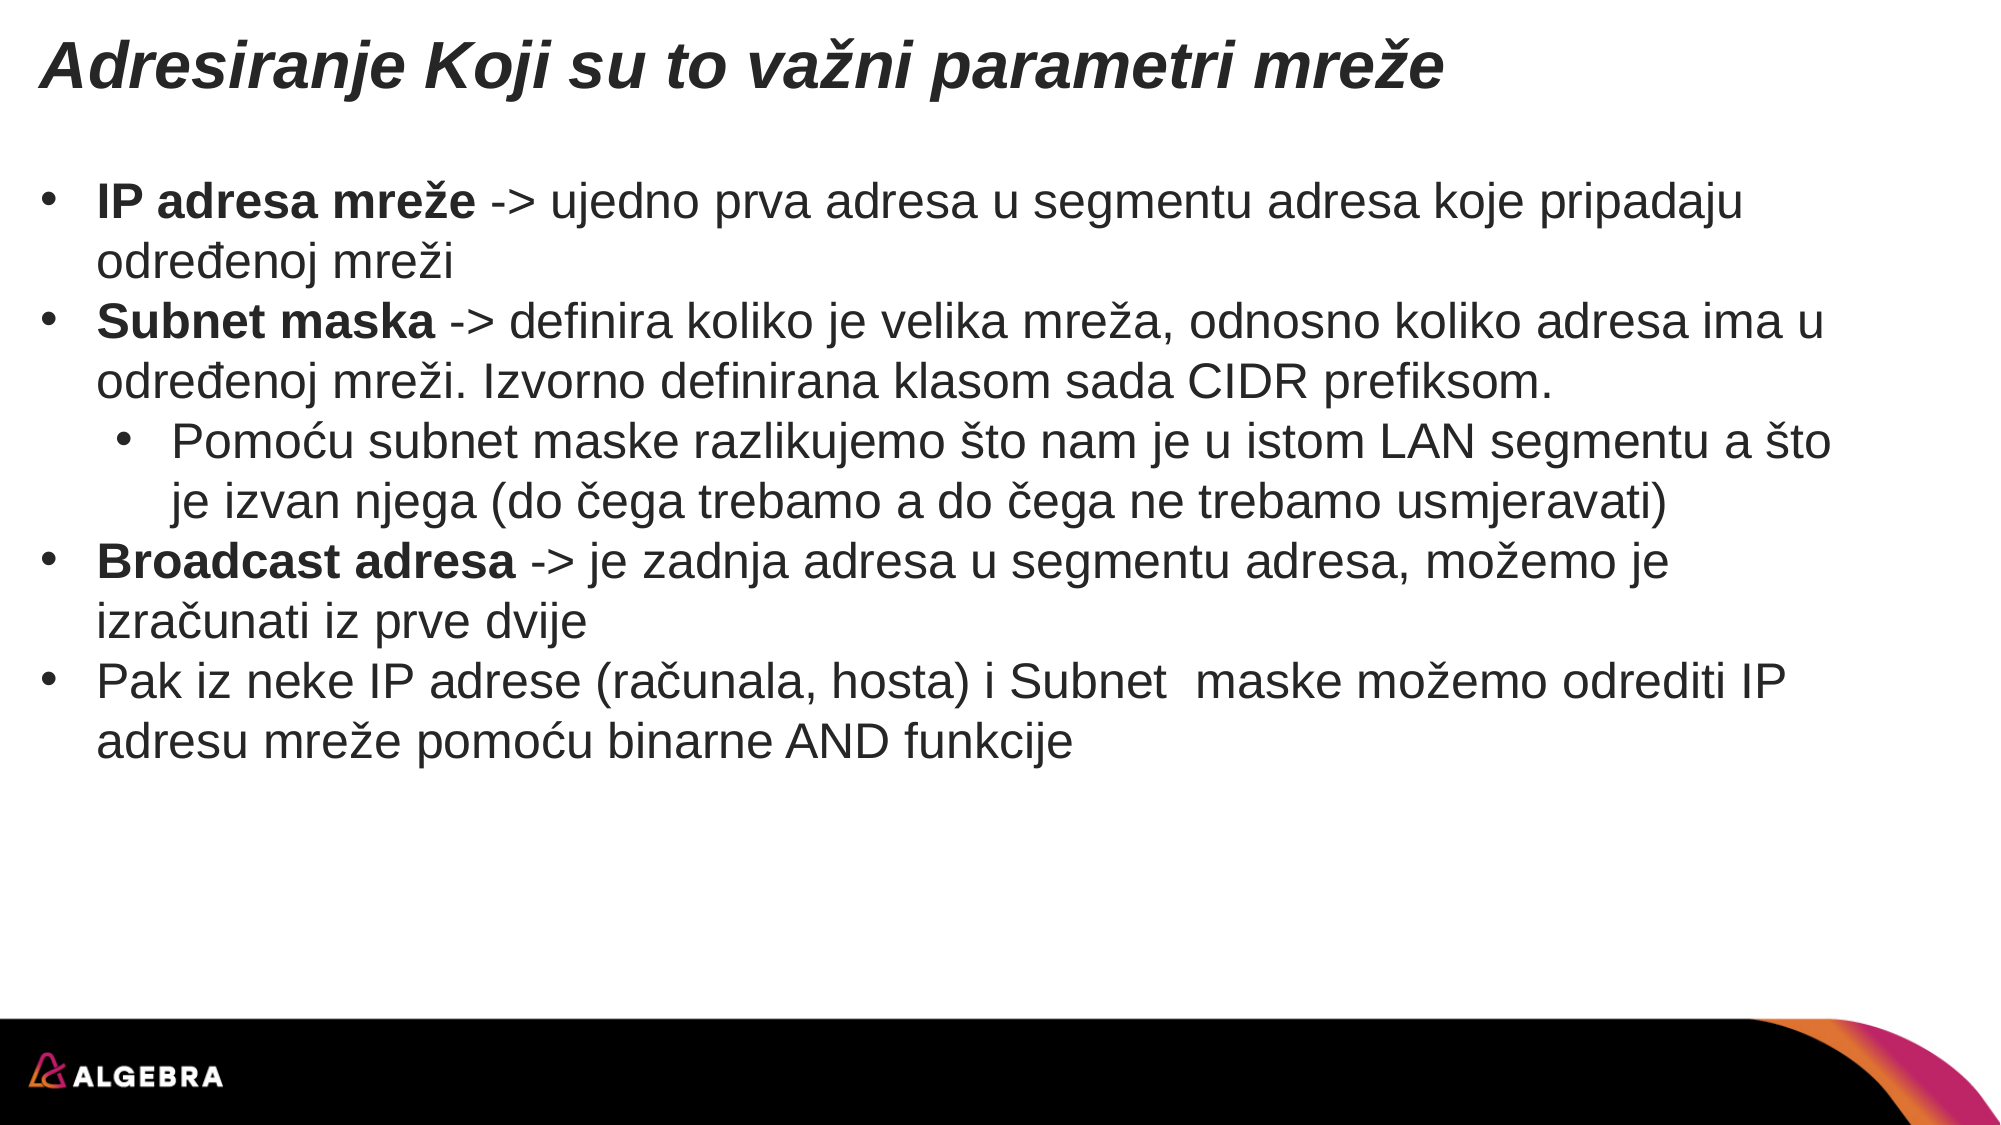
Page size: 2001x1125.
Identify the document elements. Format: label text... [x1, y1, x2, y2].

text_box IP adresa mreže -> ujedno prva adresa u segmentu adresa koje pripadaju određenoj mreži Subnet maska -> definira koliko je velika mreža, odnosno koliko adresa ima u određenoj mreži. Izvorno definirana klasom sada CIDR prefiksom. Pomoću subnet maske razlikujemo što nam je u istom LAN segmentu a što je izvan njega (do čega trebamo a do čega ne trebamo usmjeravati) Broadcast adresa -> je zadnja adresa u segmentu adresa, možemo je izračunati iz prve dvije Pak iz neke IP adrese (računala, hosta) i Subnet maske možemo odrediti IP adresu mreže pomoću binarne AND funkcije [25, 161, 1895, 776]
picture [0, 0, 2001, 1125]
title Adresiranje Koji su to važni parametri mreže [39, 23, 1989, 200]
